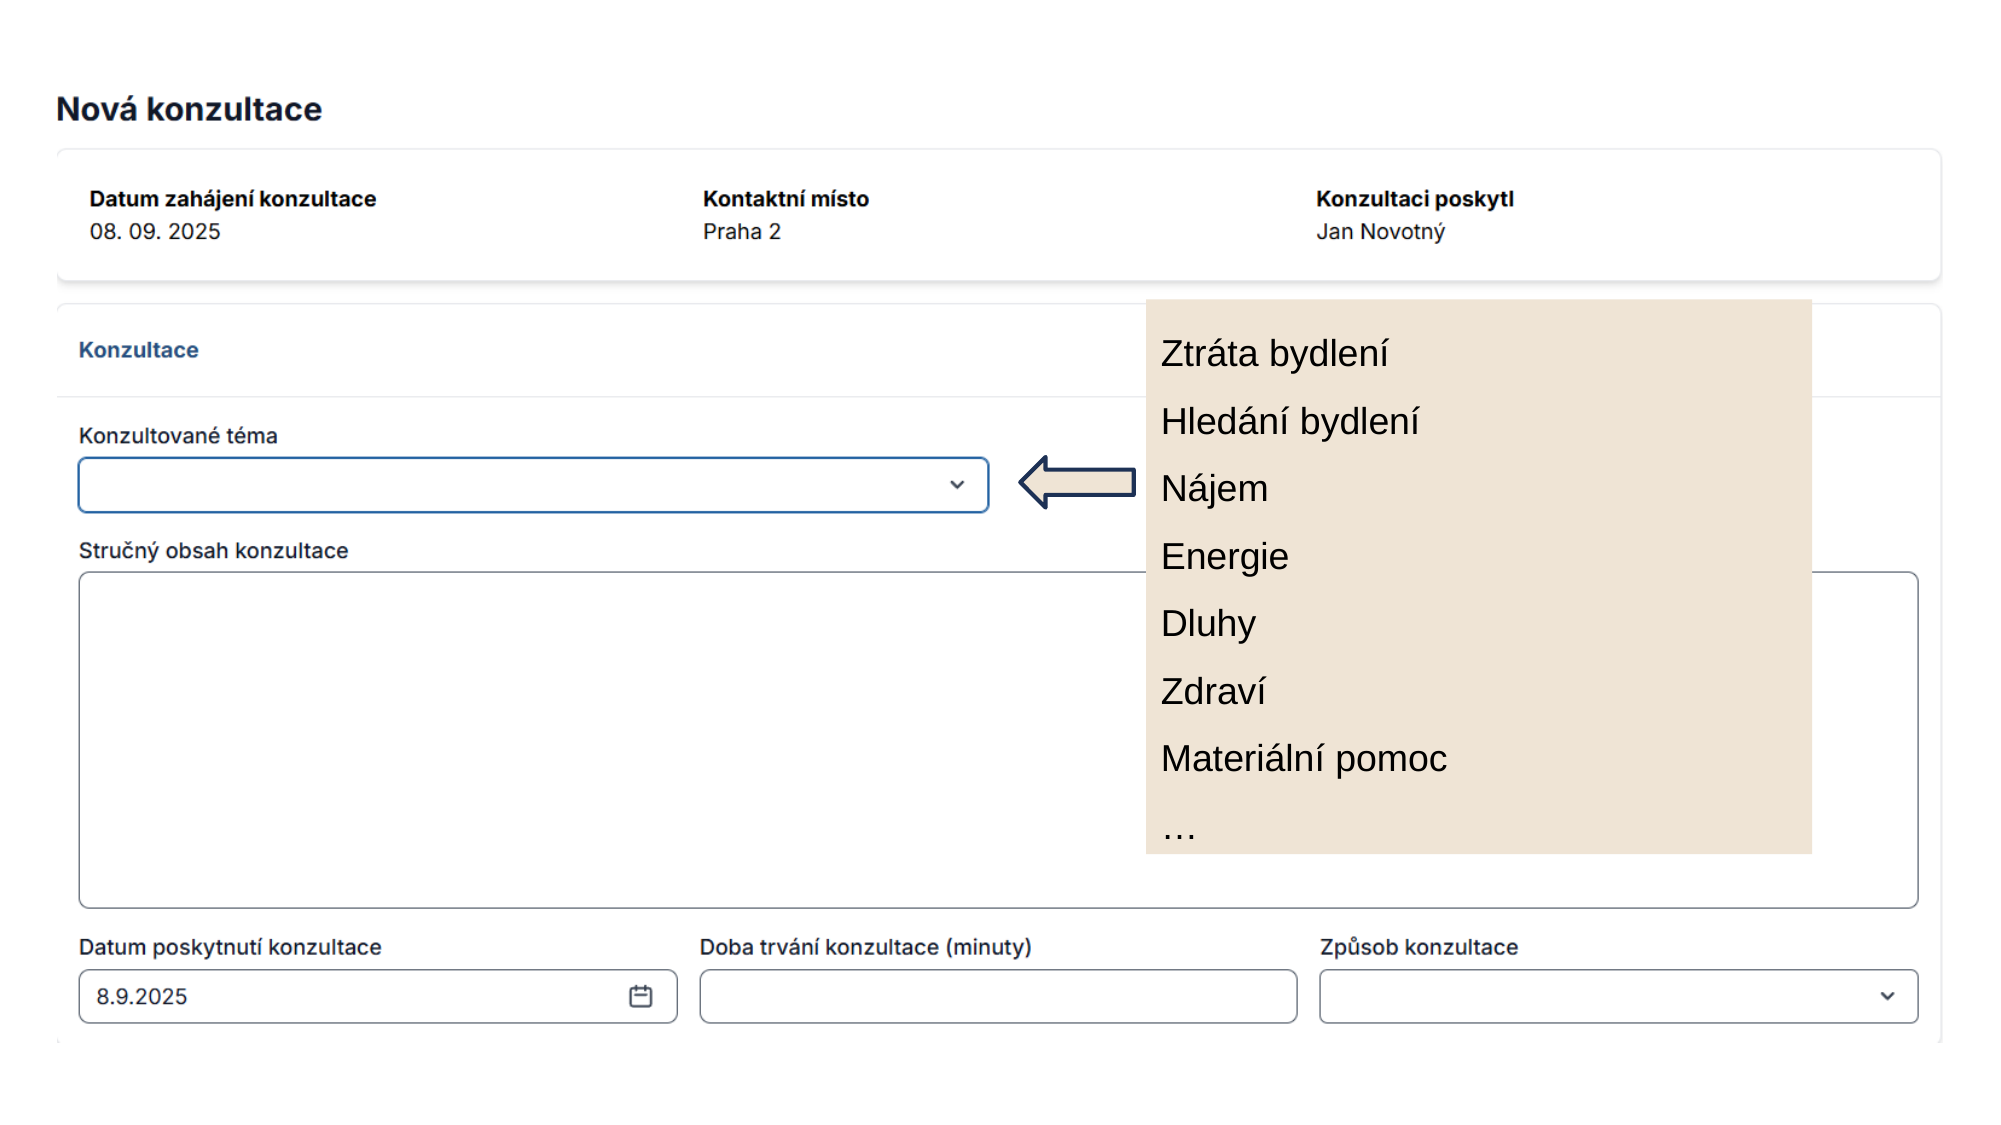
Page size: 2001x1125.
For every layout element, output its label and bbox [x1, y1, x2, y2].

picture [57, 82, 1943, 1043]
